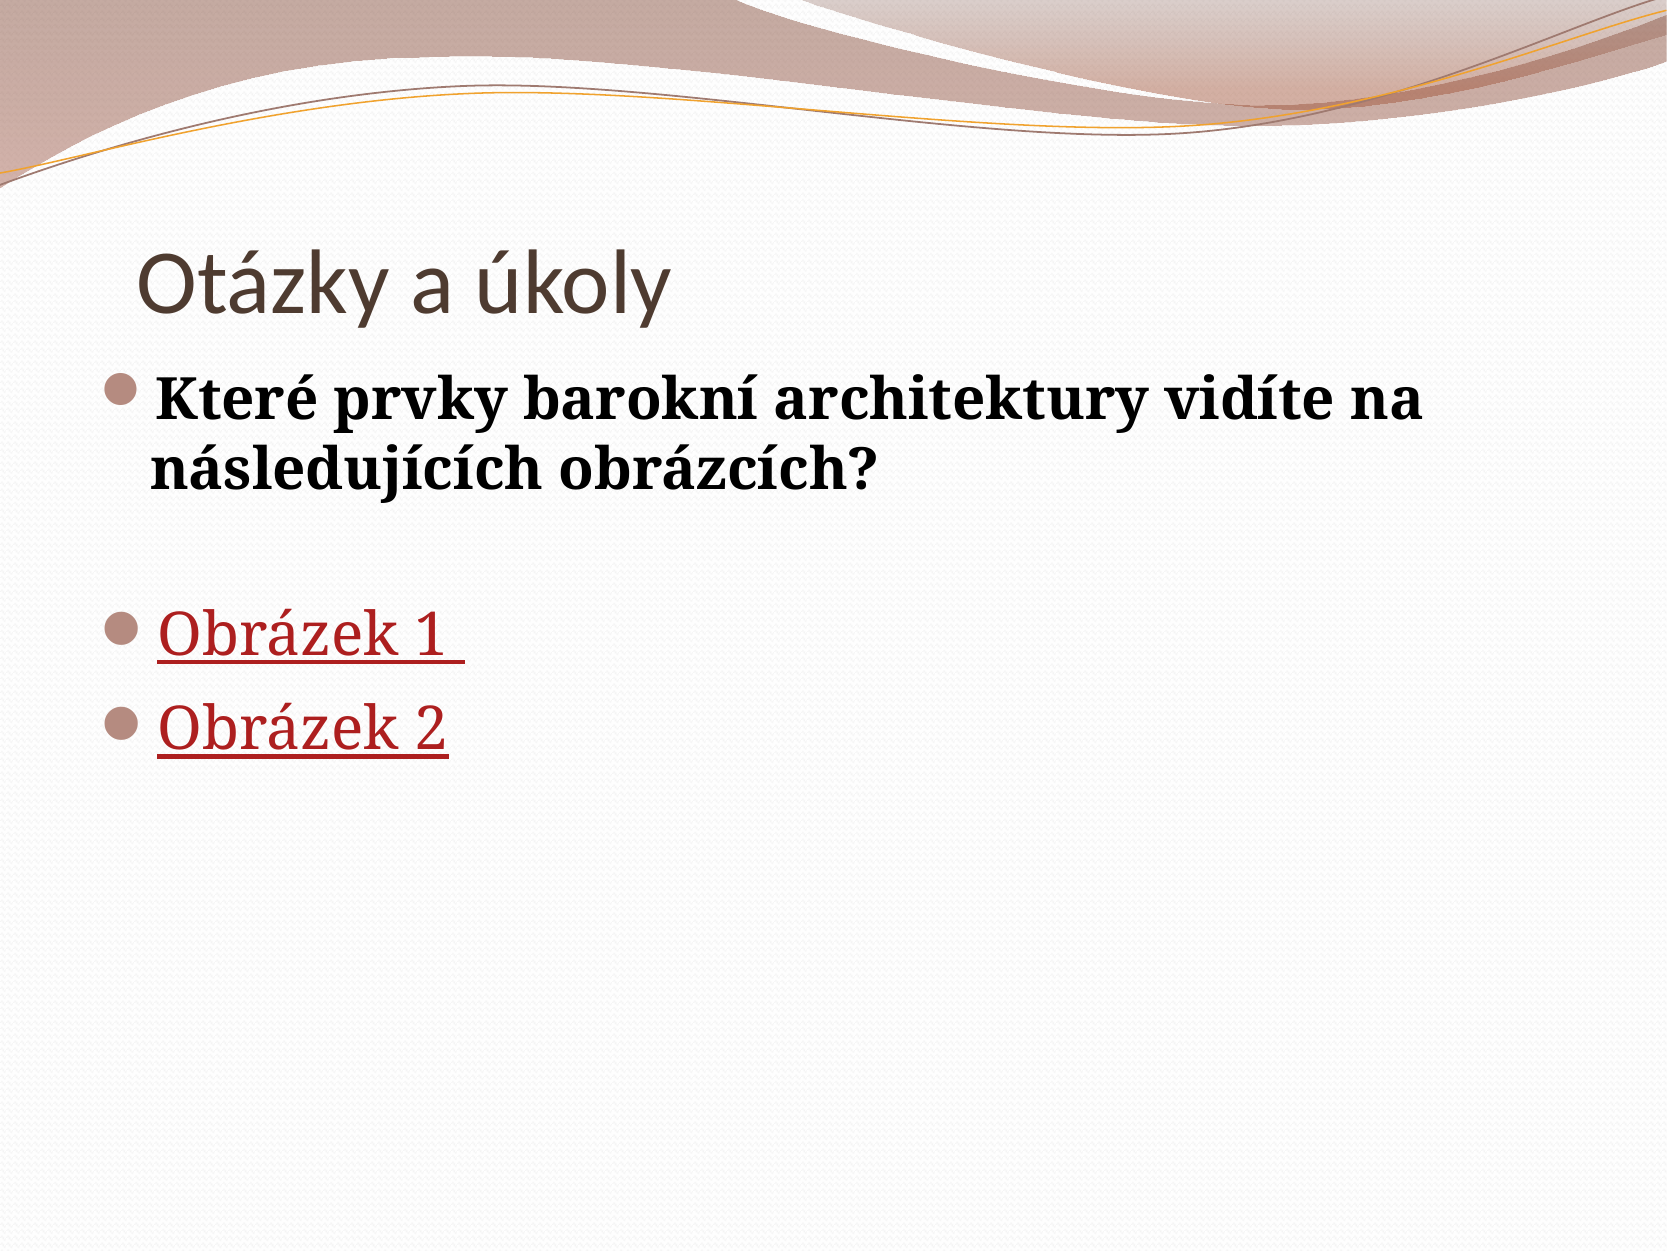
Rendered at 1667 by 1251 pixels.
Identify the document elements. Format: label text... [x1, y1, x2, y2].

list Které prvky barokní architektury vidíte na následujících obrázcích? Obrázek 1 Obrázek 2 [83, 352, 1584, 1153]
title Otázky a úkoly [83, 128, 1584, 337]
